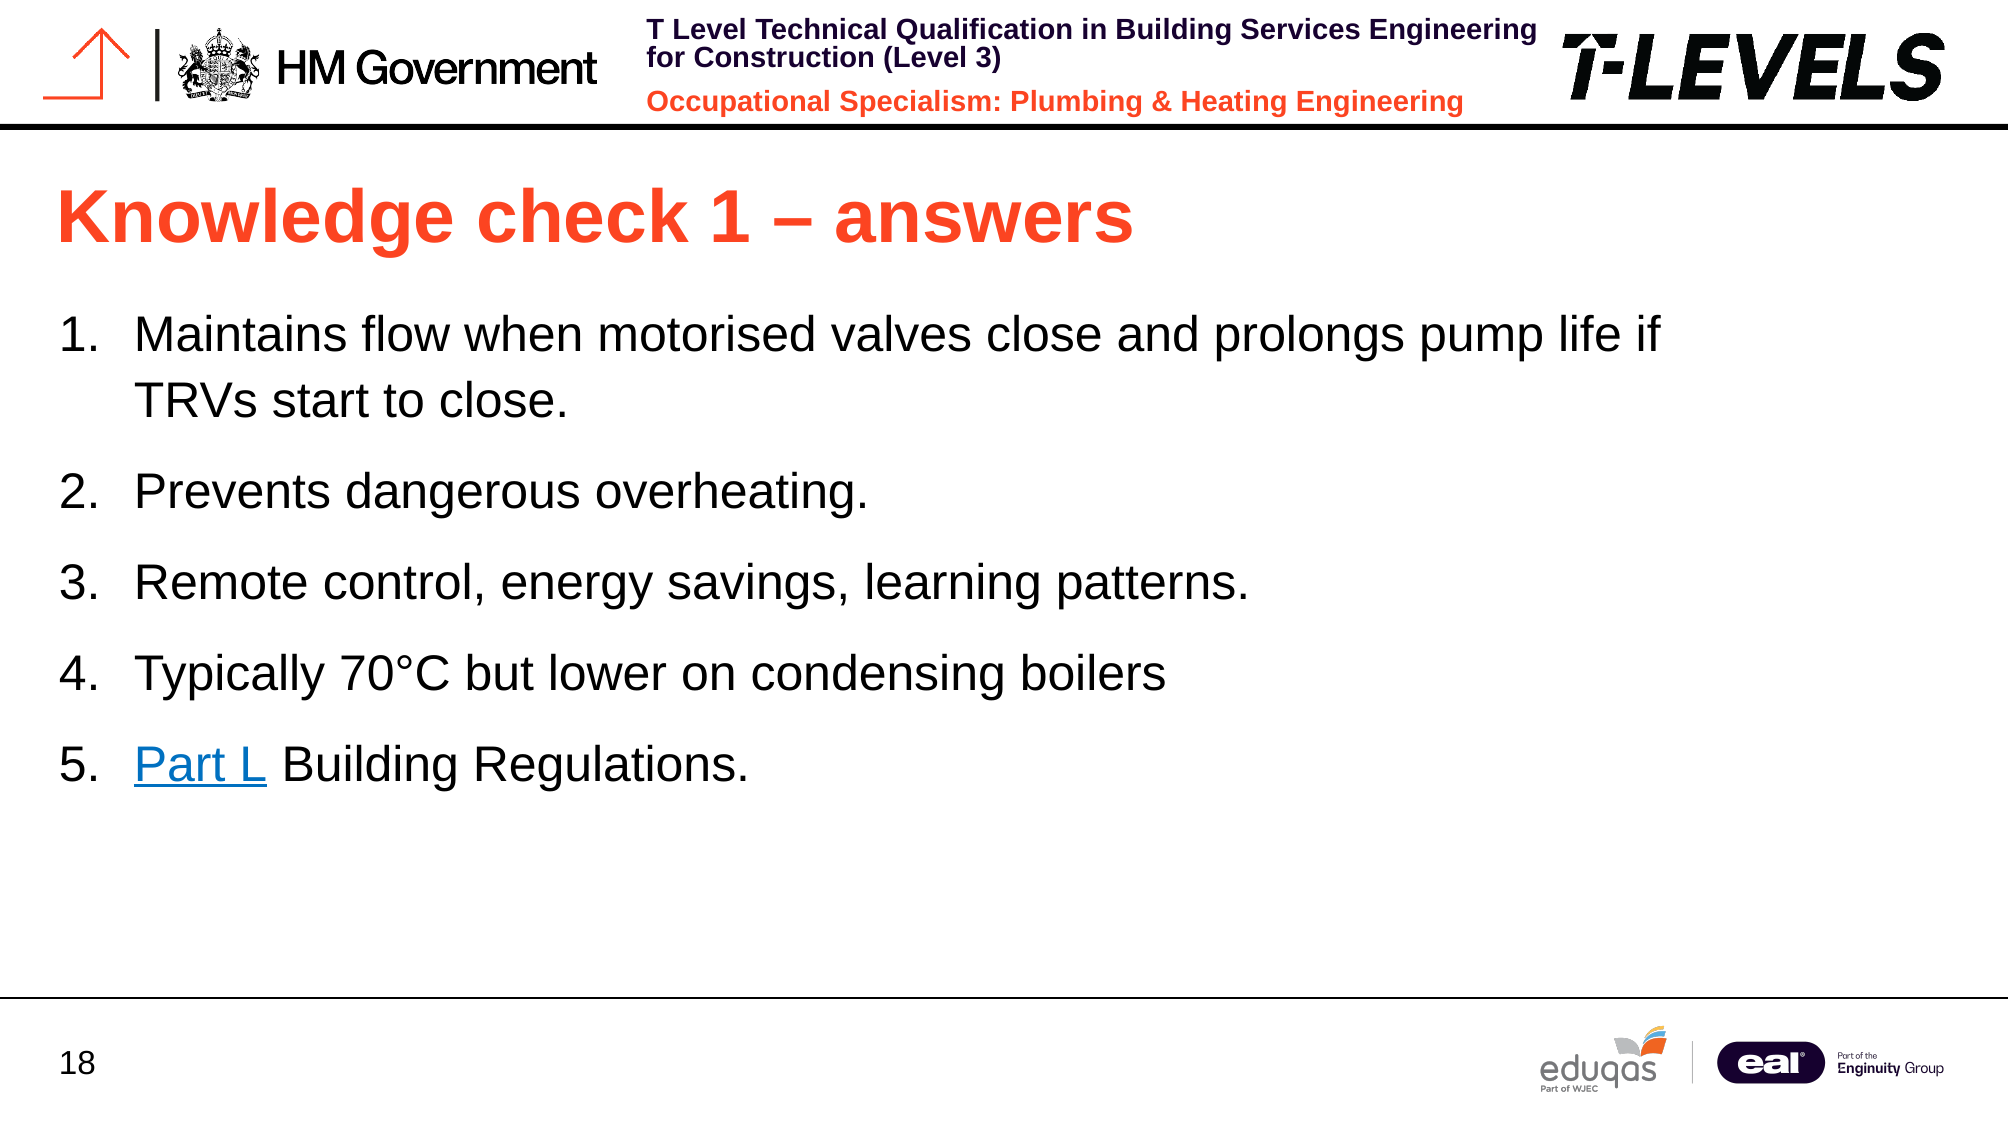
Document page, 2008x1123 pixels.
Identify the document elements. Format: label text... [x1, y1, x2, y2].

list Maintains flow when motorised valves close and prolongs pump life if TRVs start to close. Prevents dangerous overheating. Remote control, energy savings, learning patterns. Typically 70°C but lower on condensing boilers Part L Building Regulations. [59, 295, 1780, 948]
picture [1543, 25, 1964, 108]
title Knowledge check 1 – answers [41, 111, 1949, 314]
picture [38, 27, 136, 100]
picture [1535, 1021, 1949, 1097]
picture [155, 28, 597, 102]
